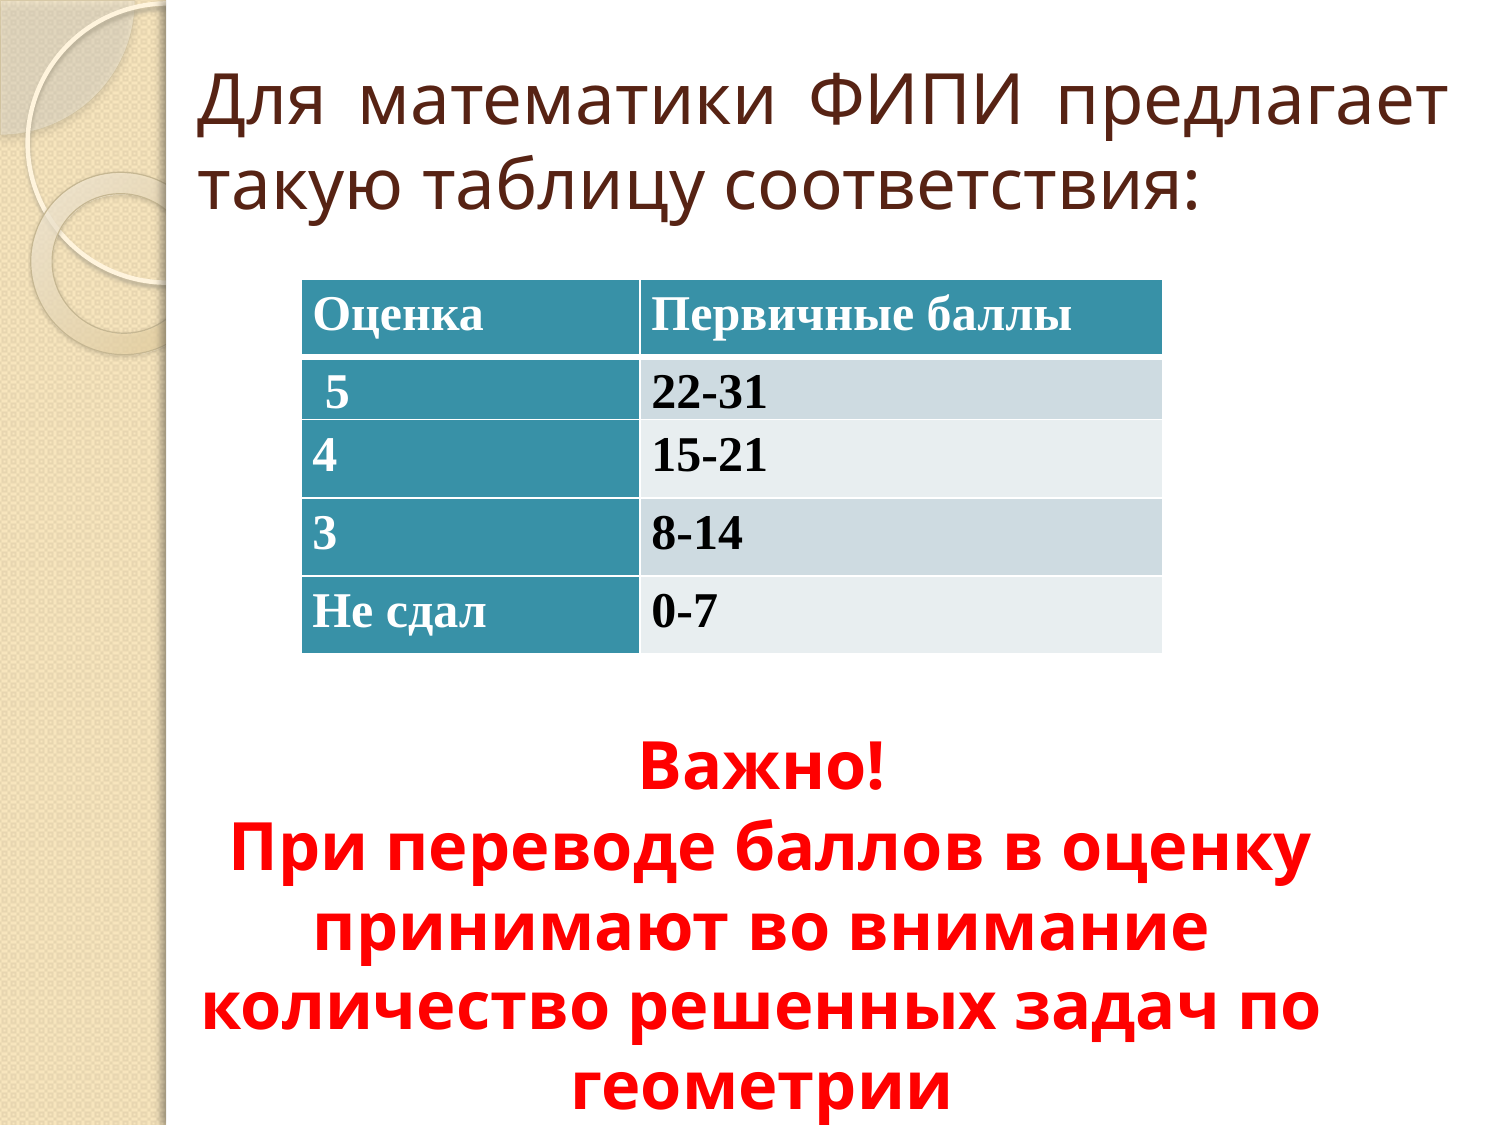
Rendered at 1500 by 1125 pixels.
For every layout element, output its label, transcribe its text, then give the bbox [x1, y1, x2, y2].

table_cell 5 [302, 360, 639, 419]
table_cell 15-21 [641, 420, 1162, 497]
table_cell 22-31 [641, 360, 1162, 419]
table_cell Не сдал [302, 577, 639, 653]
table_cell 8-14 [641, 499, 1162, 575]
table_header Первичные баллы [641, 280, 1162, 354]
table_cell 0-7 [641, 577, 1162, 653]
table_cell 3 [302, 499, 639, 575]
table_cell 4 [302, 420, 639, 497]
title Для математики ФИПИ предлагает такую таблицу соответствия: [183, 45, 1466, 233]
table_header Оценка [302, 280, 639, 354]
text_box Важно! При переводе баллов в оценку принимают во внимание количество решенных задач по геометрии [112, 715, 1412, 1125]
